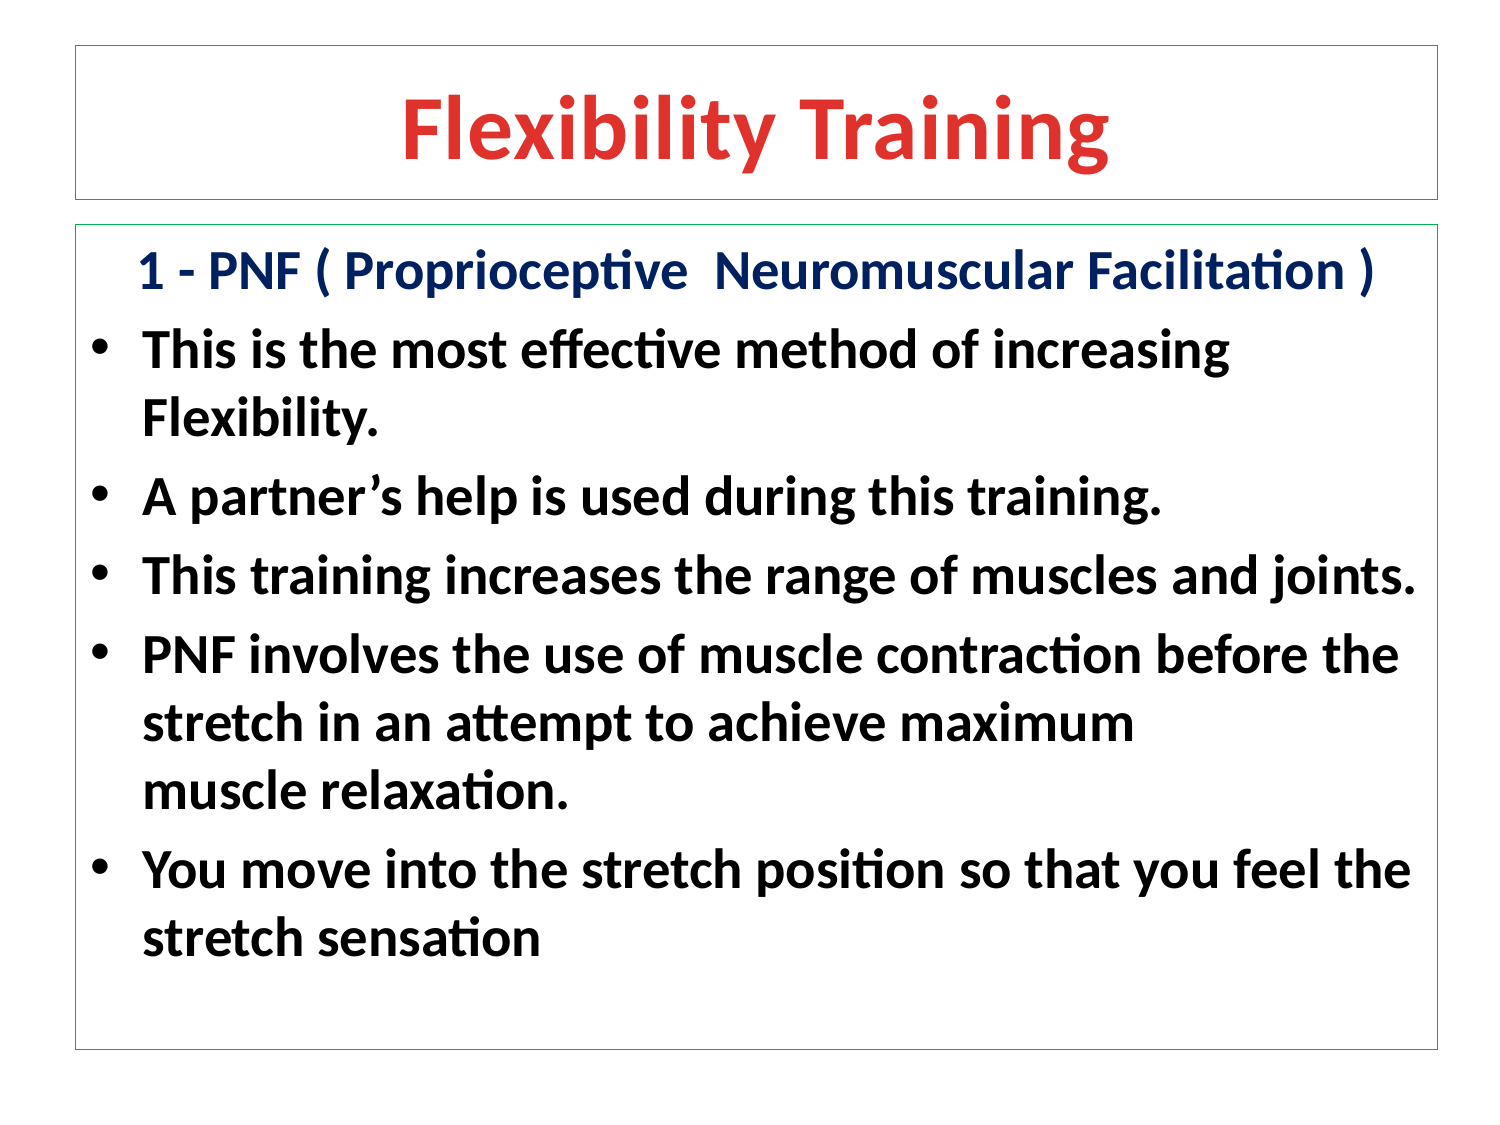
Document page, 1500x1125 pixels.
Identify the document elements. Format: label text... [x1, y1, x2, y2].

list 1 - PNF ( Proprioceptive Neuromuscular Facilitation ) This is the most effective method of increasing Flexibility. A partner’s help is used during this training. This training increases the range of muscles and joints. PNF involves the use of muscle contraction before the stretch in an attempt to achieve maximum muscle relaxation. You move into the stretch position so that you feel the stretch sensation [75, 224, 1438, 1050]
title Flexibility Training [75, 45, 1438, 200]
